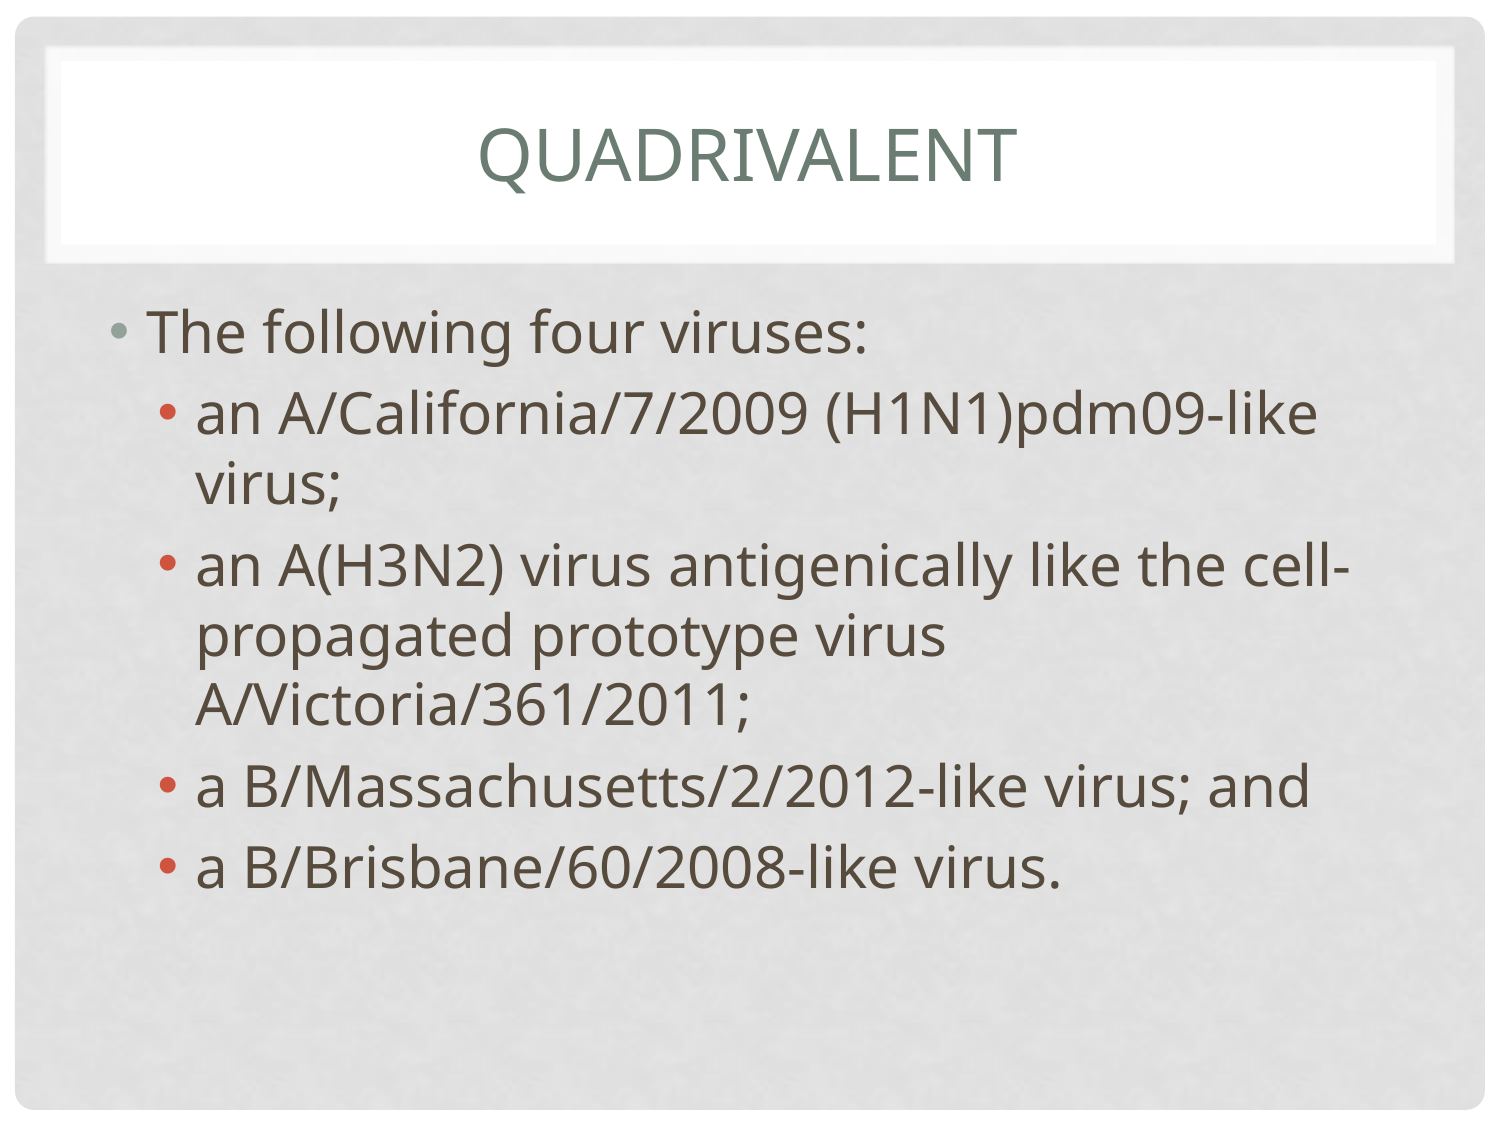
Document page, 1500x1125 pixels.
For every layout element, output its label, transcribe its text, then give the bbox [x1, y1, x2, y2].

title Quadrivalent [69, 66, 1425, 238]
list The following four viruses: an A/California/7/2009 (H1N1)pdm09-like virus; an A(H3N2) virus antigenically like the cell-propagated prototype virus A/Victoria/361/2011; a B/Massachusetts/2/2012-like virus; and a B/Brisbane/60/2008-like virus. [75, 287, 1425, 1005]
